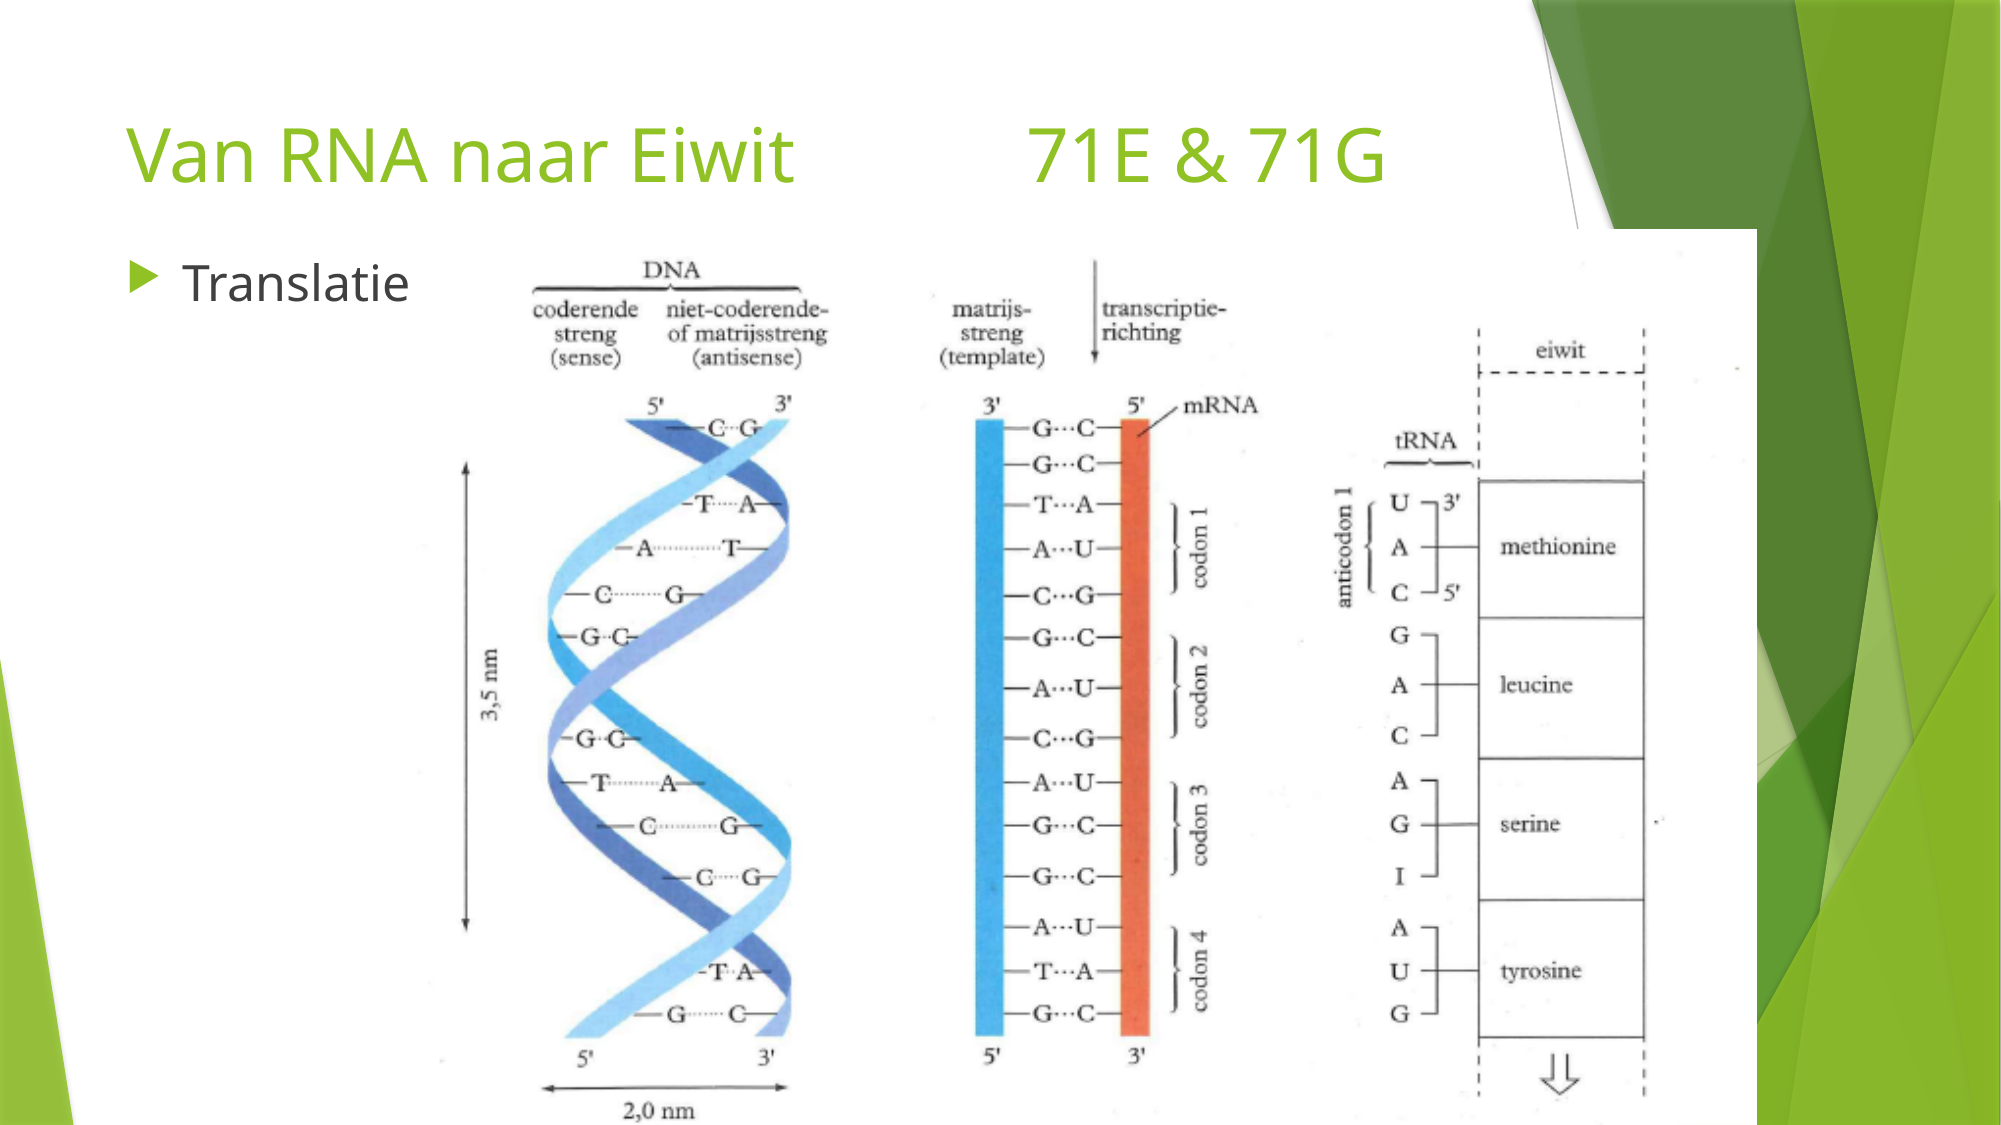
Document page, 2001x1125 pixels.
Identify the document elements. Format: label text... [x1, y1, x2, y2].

picture [409, 229, 1758, 1125]
title Van RNA naar Eiwit 71E & 71G [111, 99, 1522, 244]
list Translatie [111, 244, 405, 881]
